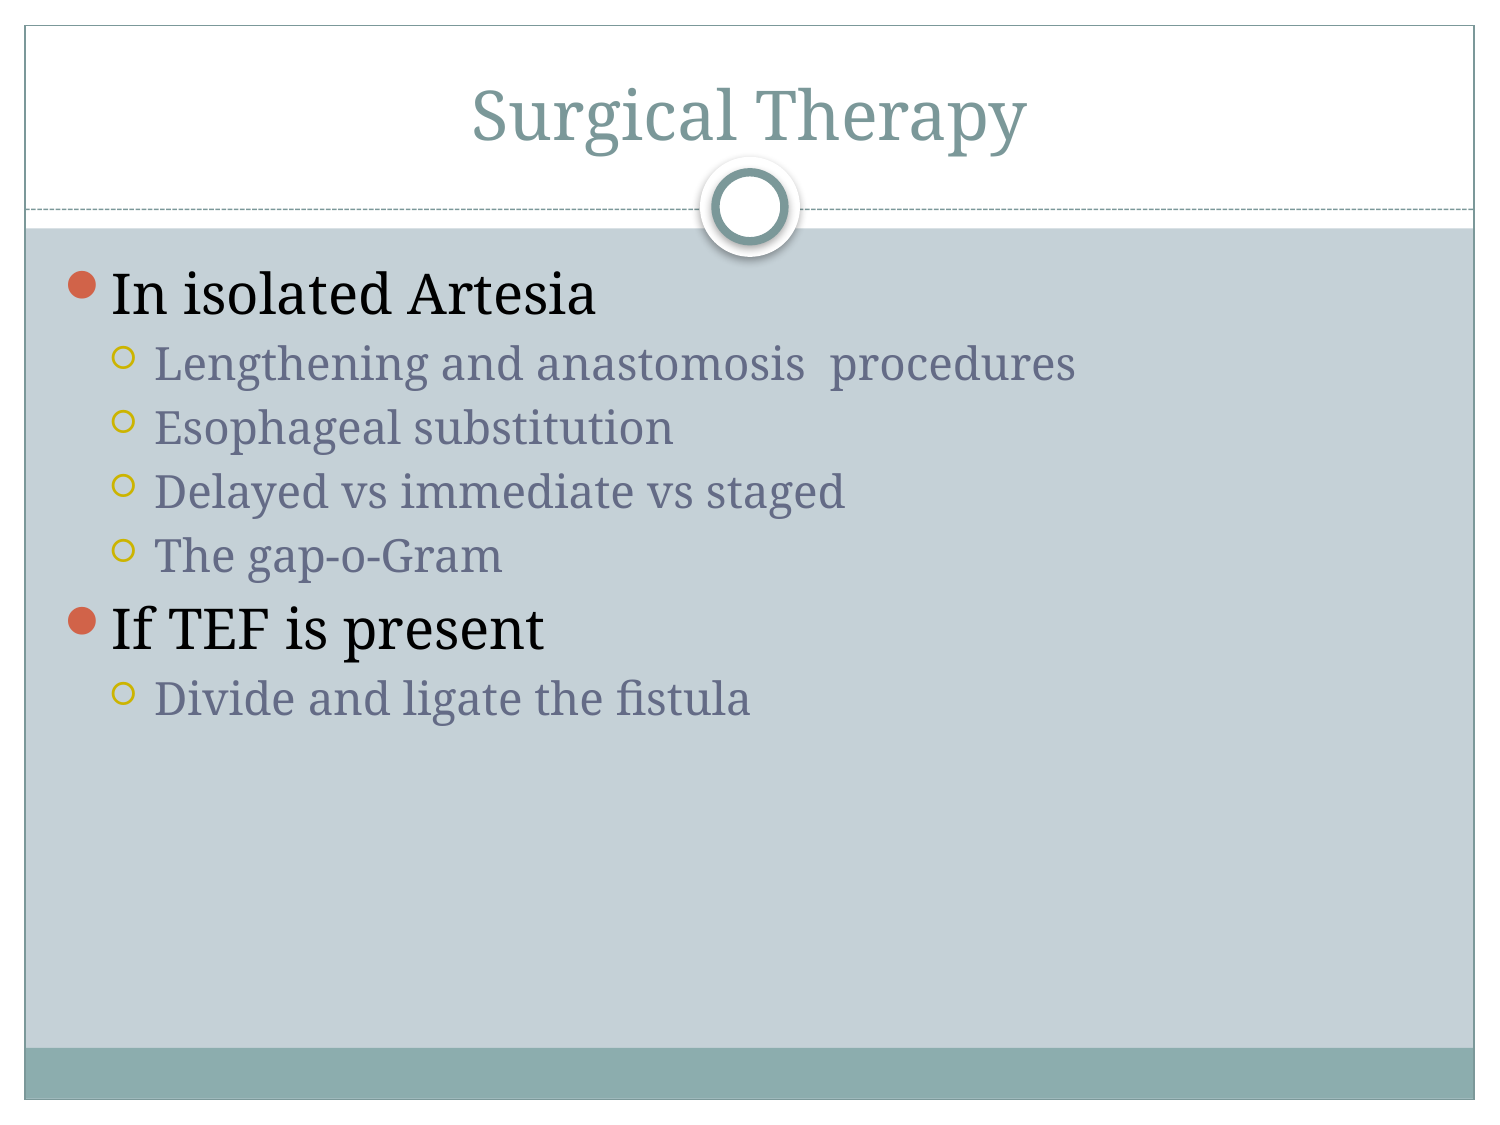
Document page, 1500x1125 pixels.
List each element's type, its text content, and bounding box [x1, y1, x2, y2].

title Surgical Therapy [49, 37, 1450, 162]
list In isolated Artesia Lengthening and anastomosis procedures Esophageal substitution Delayed vs immediate vs staged The gap-o-Gram If TEF is present Divide and ligate the fistula [49, 250, 1445, 1001]
